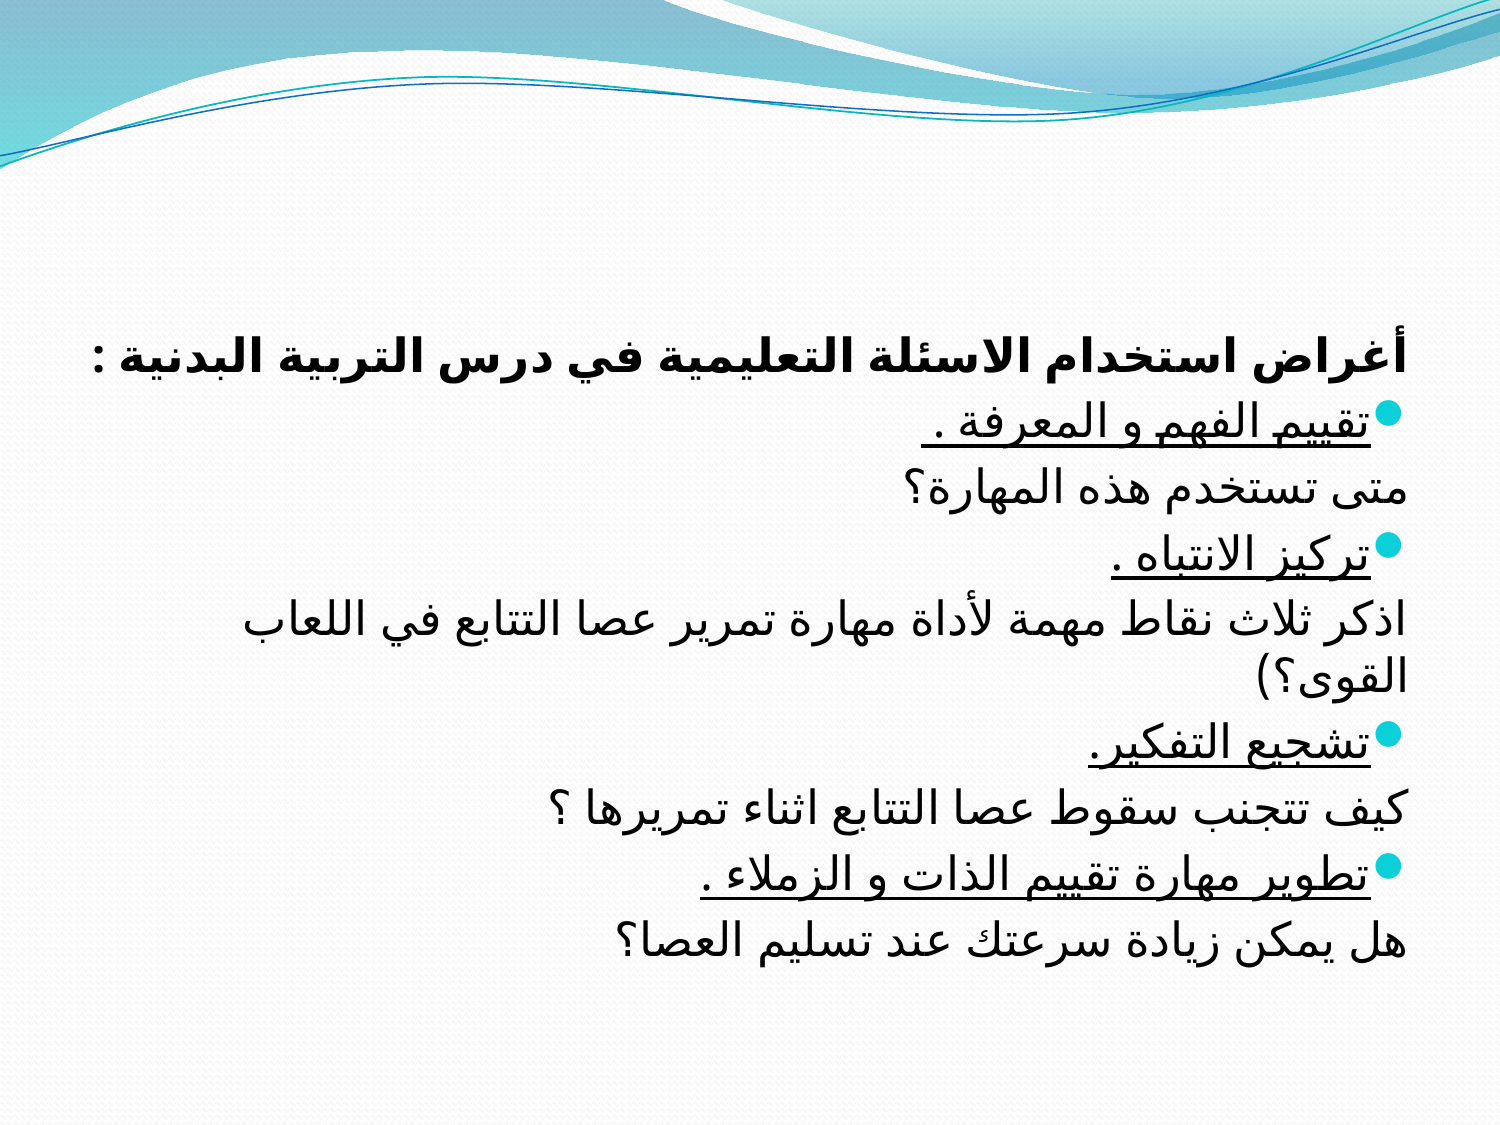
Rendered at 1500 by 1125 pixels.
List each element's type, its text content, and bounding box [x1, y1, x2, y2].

list أغراض استخدام الاسئلة التعليمية في درس التربية البدنية : تقييم الفهم و المعرفة . متى تستخدم هذه المهارة؟ تركيز الانتباه . اذكر ثلاث نقاط مهمة لأداة مهارة تمرير عصا التتابع في اللعاب القوى؟) تشجيع التفكير. كيف تتجنب سقوط عصا التتابع اثناء تمريرها ؟ تطوير مهارة تقييم الذات و الزملاء . هل يمكن زيادة سرعتك عند تسليم العصا؟ [75, 317, 1425, 1038]
